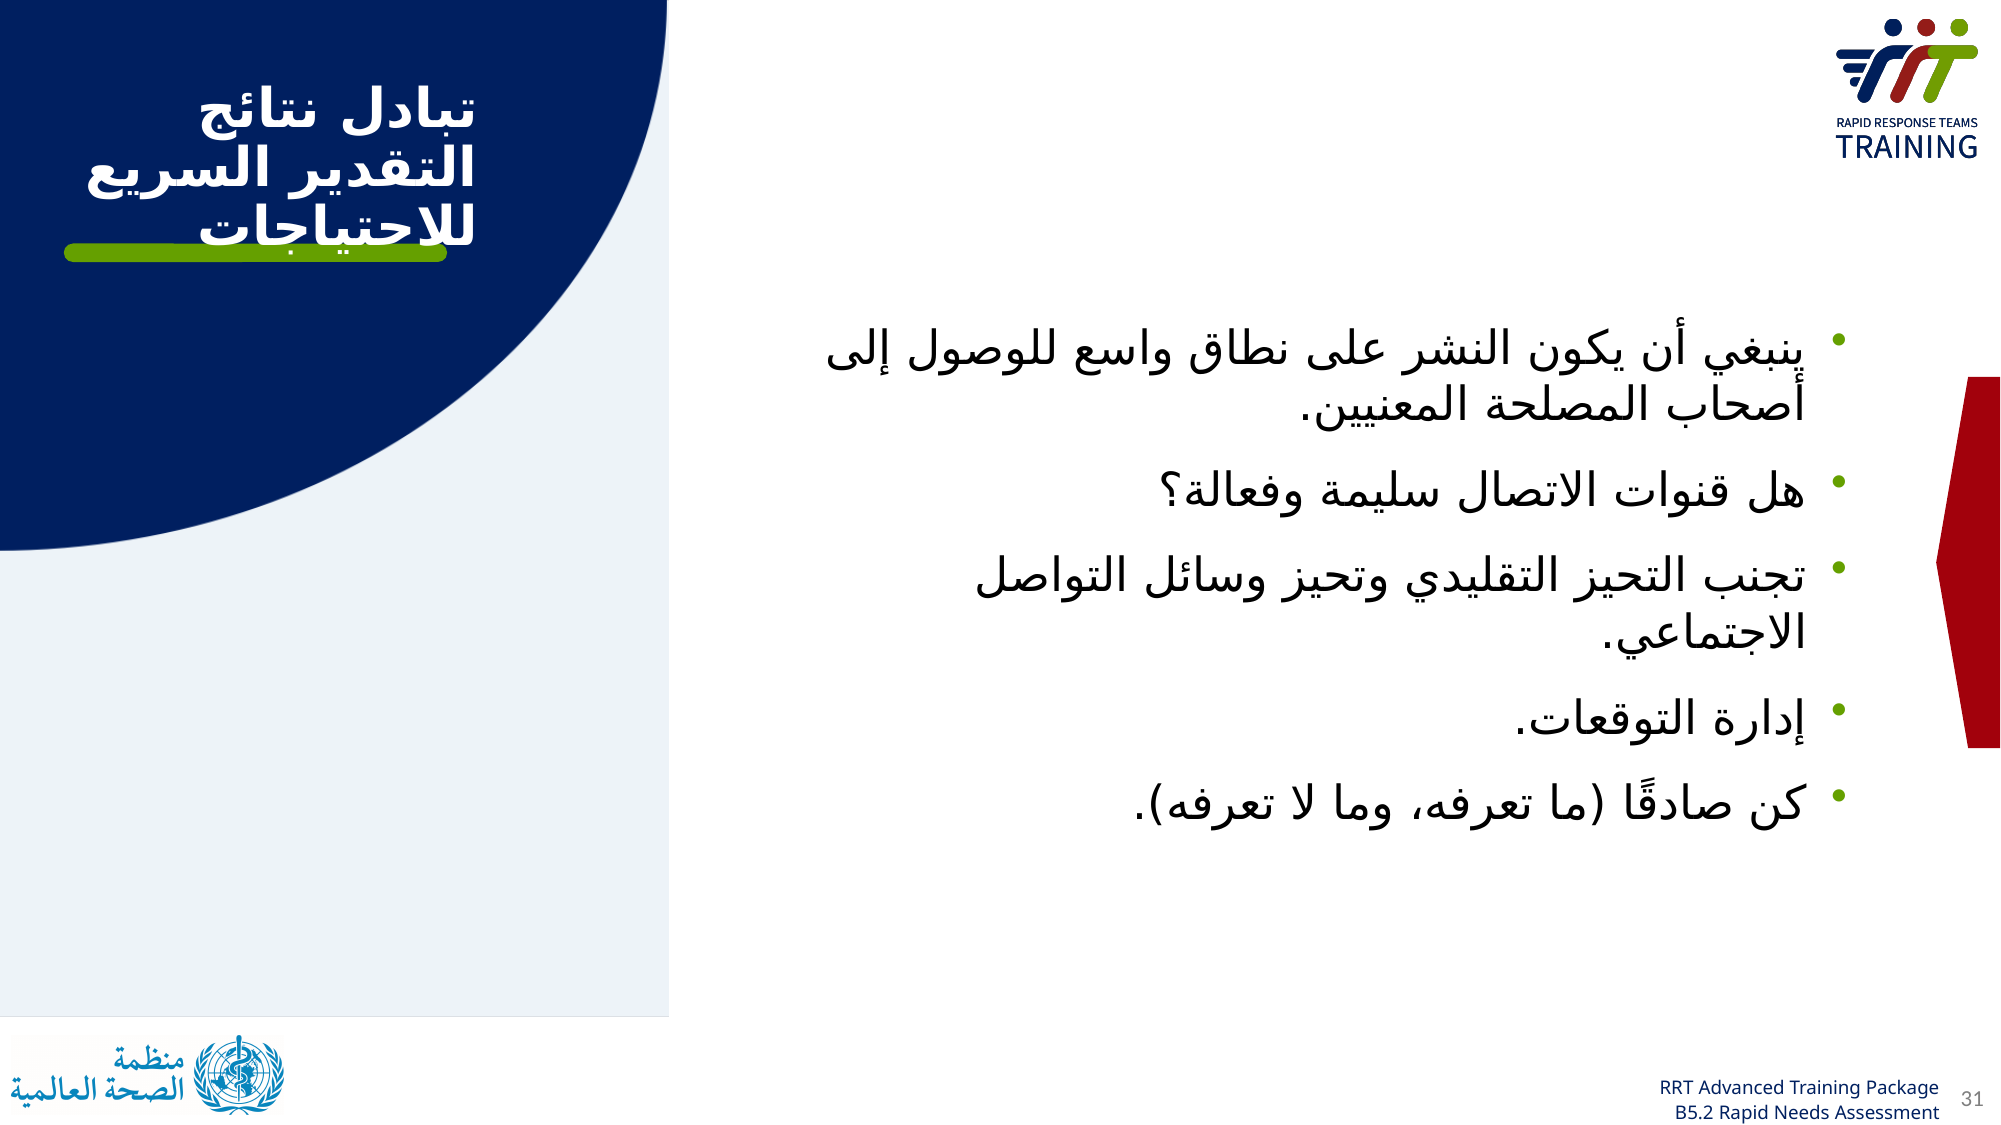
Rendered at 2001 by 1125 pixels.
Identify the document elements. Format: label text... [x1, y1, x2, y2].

text_box ينبغي أن يكون النشر على نطاق واسع للوصول إلى أصحاب المصلحة المعنيين. هل قنوات الاتصال سليمة وفعالة؟ تجنب التحيز التقليدي وتحيز وسائل التواصل الاجتماعي. إدارة التوقعات. كن صادقًا (ما تعرفه، وما لا تعرفه). [751, 309, 1855, 842]
text_box تبادل نتائج التقدير السريع للاحتياجات [77, 71, 486, 266]
picture [0, 0, 669, 1018]
picture [11, 1035, 284, 1115]
picture [1835, 19, 1978, 167]
picture [241, 1050, 247, 1059]
